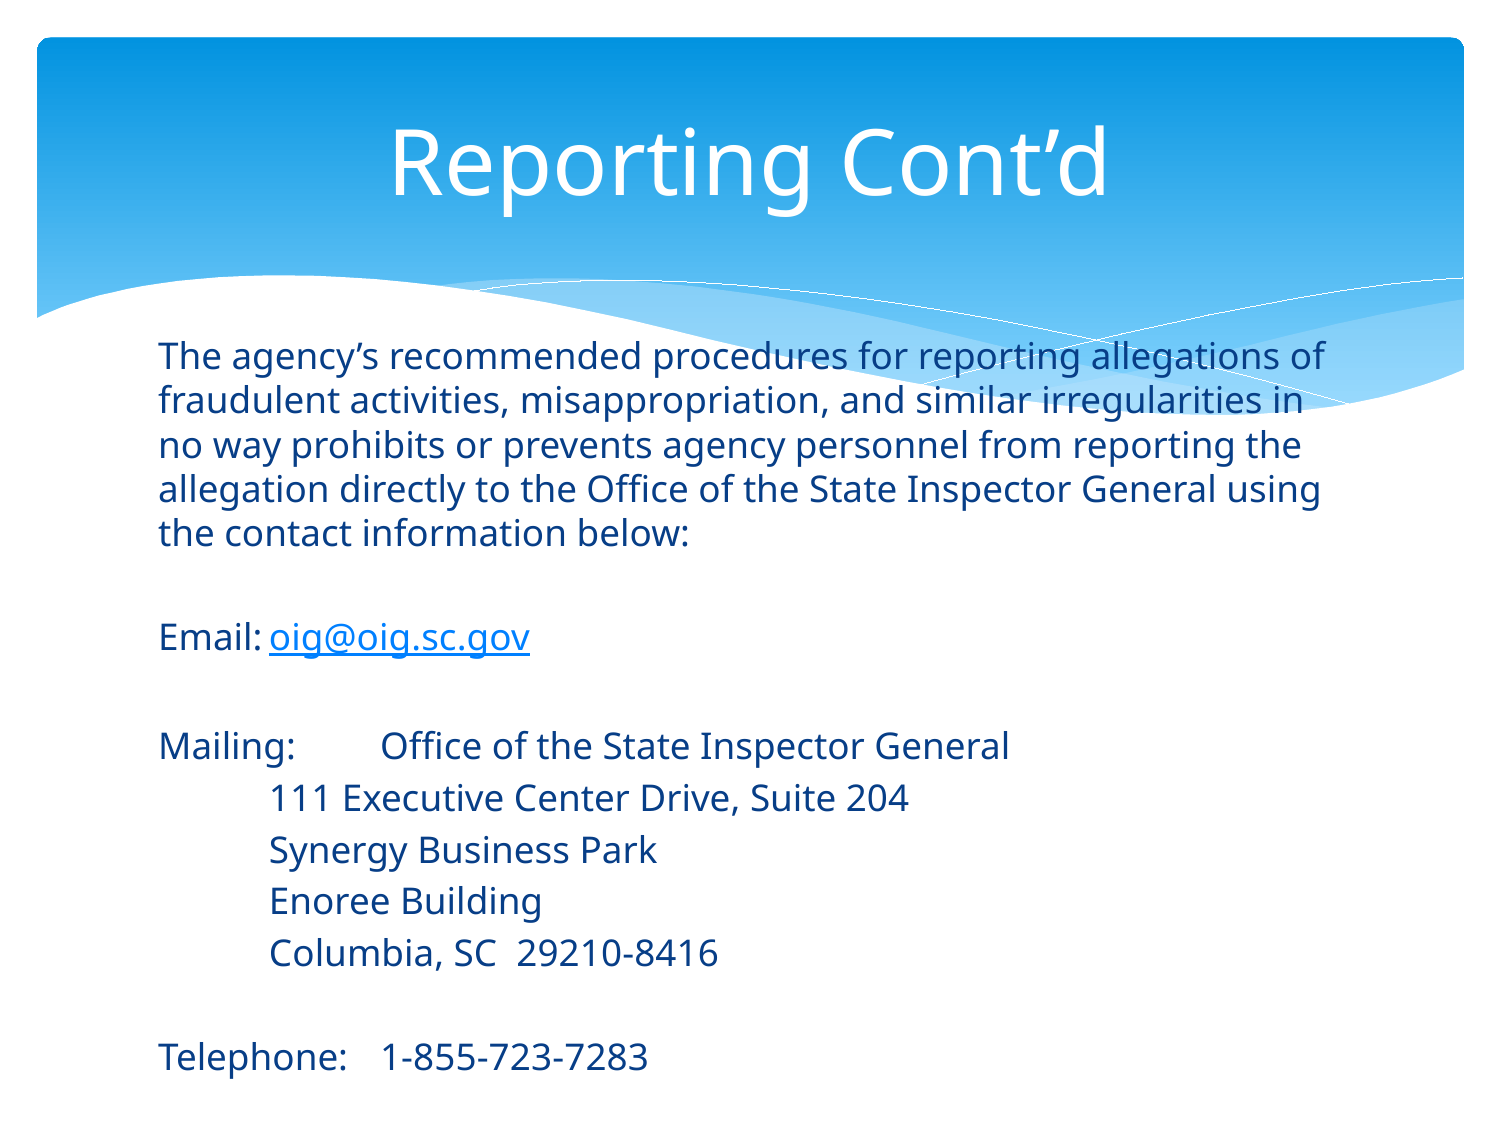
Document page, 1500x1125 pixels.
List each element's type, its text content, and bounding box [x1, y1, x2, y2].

title Reporting Cont’d [75, 55, 1425, 261]
list The agency’s recommended procedures for reporting allegations of fraudulent activities, misappropriation, and similar irregularities in no way prohibits or prevents agency personnel from reporting the allegation directly to the Office of the State Inspector General using the contact information below: Email: oig@oig.sc.gov Mailing: Office of the State Inspector General 111 Executive Center Drive, Suite 204 Synergy Business Park Enoree Building Columbia, SC 29210-8416 Telephone: 1-855-723-7283 [143, 324, 1359, 1088]
